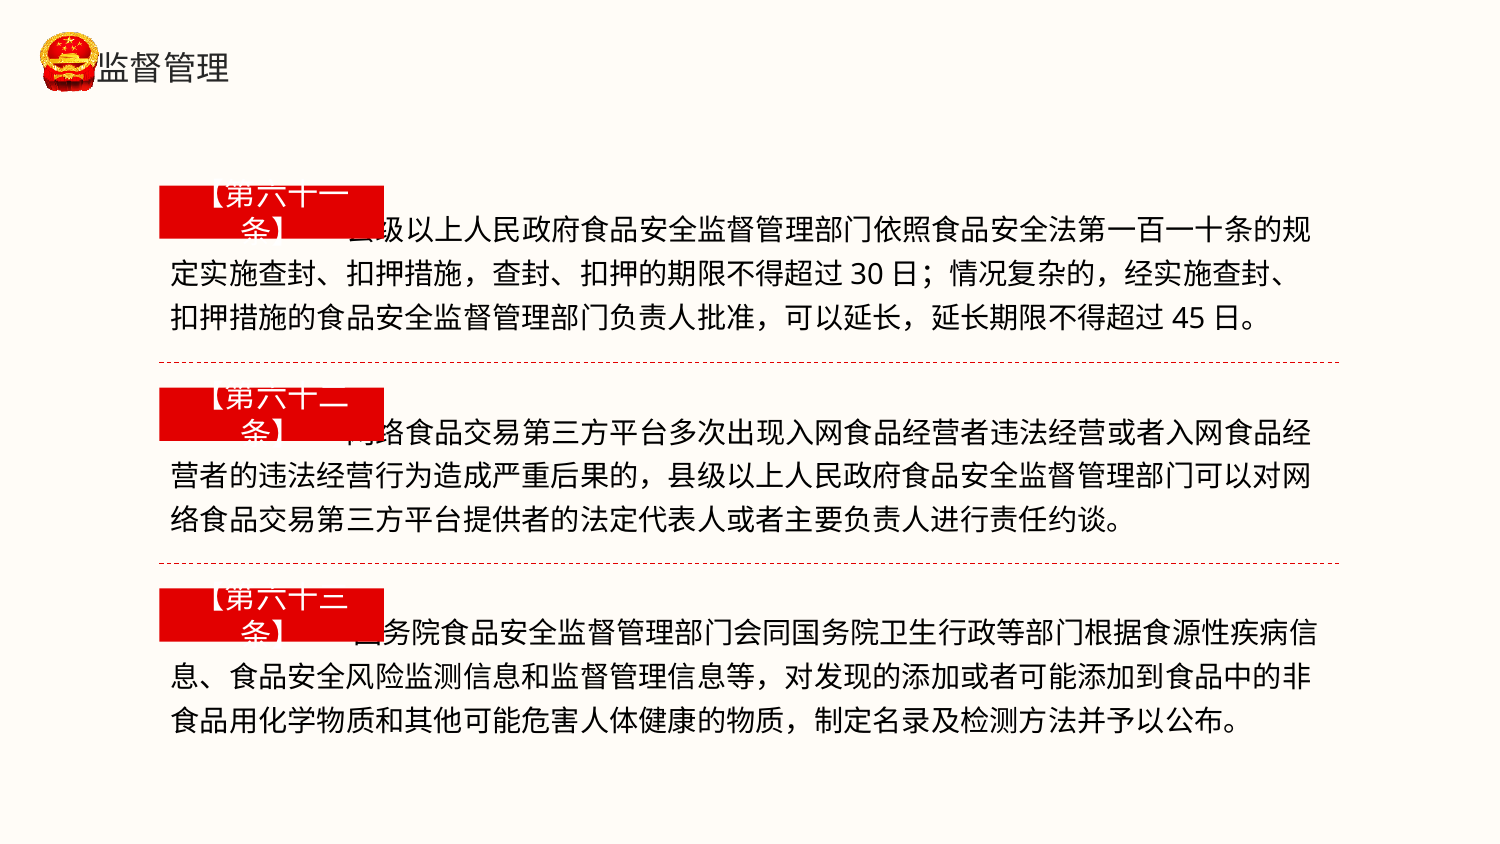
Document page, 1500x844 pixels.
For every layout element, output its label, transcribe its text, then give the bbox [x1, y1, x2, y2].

text_box 【第六十二条】 [158, 387, 385, 442]
picture [31, 21, 104, 97]
text_box 【第六十一条】 [158, 185, 385, 240]
text_box 县级以上人民政府食品安全监督管理部门依照食品安全法第一百一十条的规定实施查封、扣押措施，查封、扣押的期限不得超过30日；情况复杂的，经实施查封、扣押措施的食品安全监督管理部门负责人批准，可以延长，延长期限不得超过45日。 [159, 197, 1341, 340]
text_box 网络食品交易第三方平台多次出现入网食品经营者违法经营或者入网食品经营者的违法经营行为造成严重后果的，县级以上人民政府食品安全监督管理部门可以对网络食品交易第三方平台提供者的法定代表人或者主要负责人进行责任约谈。 [159, 399, 1341, 542]
text_box 监督管理 [81, 37, 588, 98]
text_box 【第六十三条】 [158, 587, 385, 643]
text_box 国务院食品安全监督管理部门会同国务院卫生行政等部门根据食源性疾病信息、食品安全风险监测信息和监督管理信息等，对发现的添加或者可能添加到食品中的非食品用化学物质和其他可能危害人体健康的物质，制定名录及检测方法并予以公布。 [159, 600, 1341, 743]
